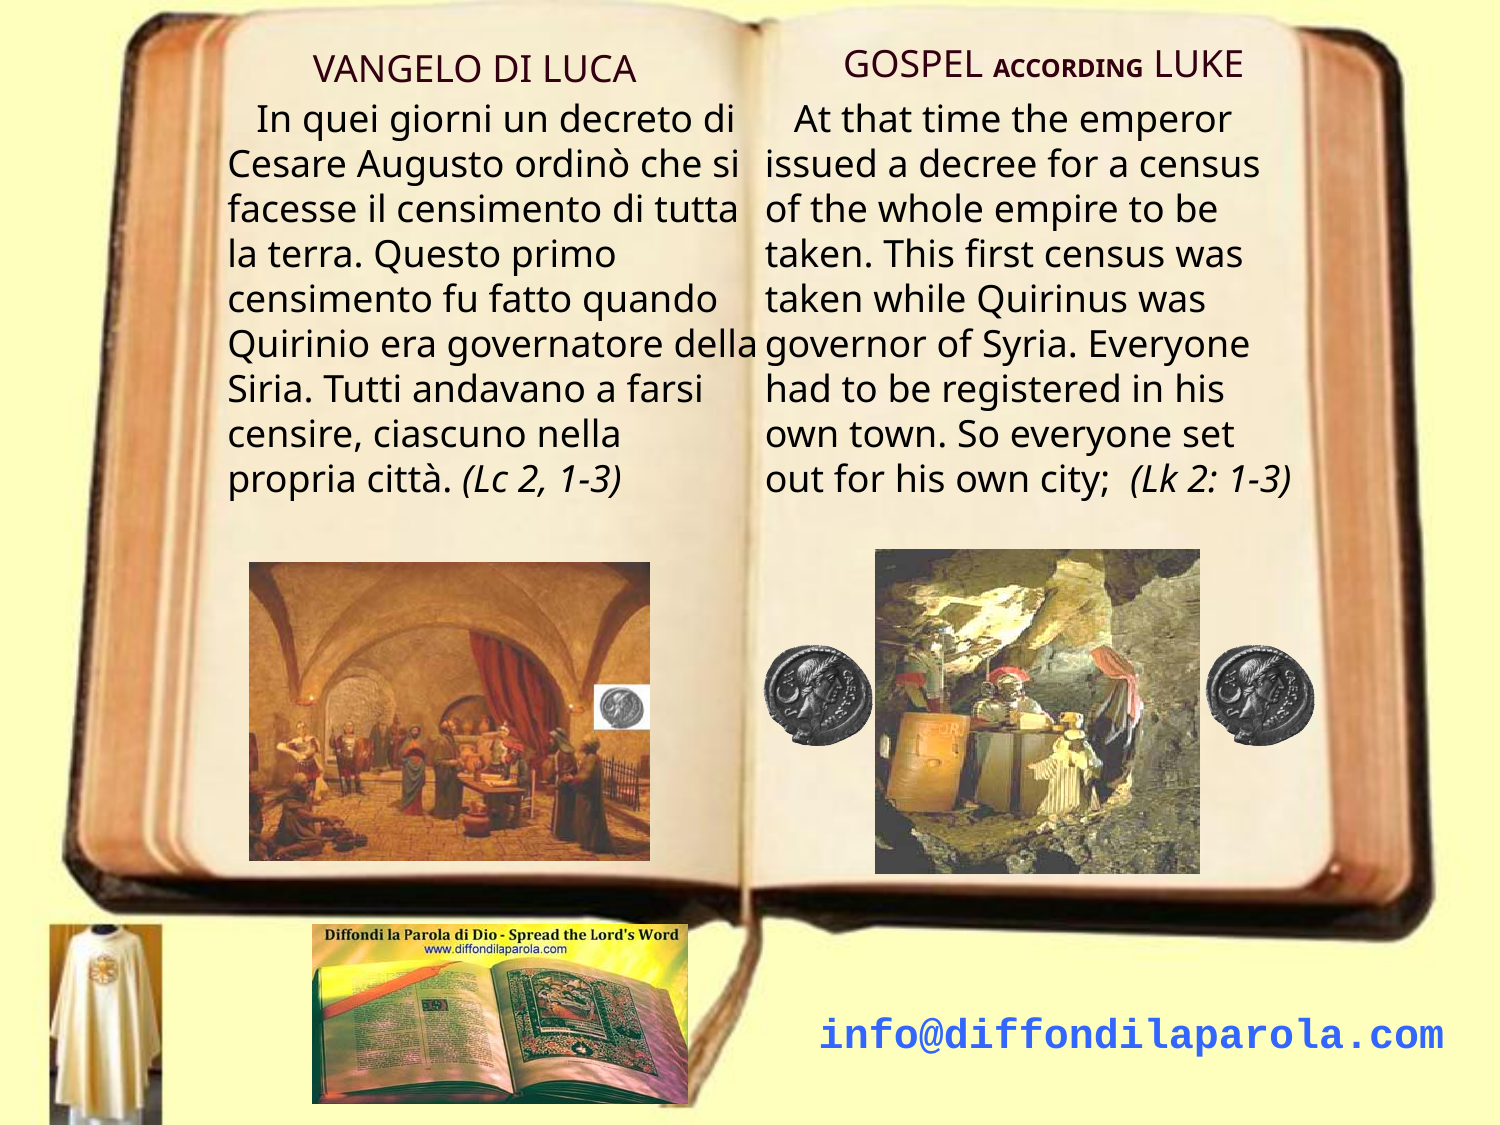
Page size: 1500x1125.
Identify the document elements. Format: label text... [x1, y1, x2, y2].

title GOSPEL ACCORDING LUKE [775, 37, 1338, 88]
picture [0, 0, 1500, 1125]
text_box info@diffondilaparola.com [787, 999, 1475, 1065]
text_box At that time the emperor issued a decree for a census of the whole empire to be taken. This first census was taken while Quirinus was governor of Syria. Everyone had to be registered in his own town. So everyone set out for his own city; (Lk 2: 1-3) [750, 87, 1313, 508]
text_box In quei giorni un decreto di Cesare Augusto ordinò che si facesse il censimento di tutta la terra. Questo primo censimento fu fatto quando Quirinio era governatore della Siria. Tutti andavano a farsi censire, ciascuno nella propria città. (Lc 2, 1-3) [212, 87, 750, 508]
text_box VANGELO DI LUCA [174, 37, 775, 98]
